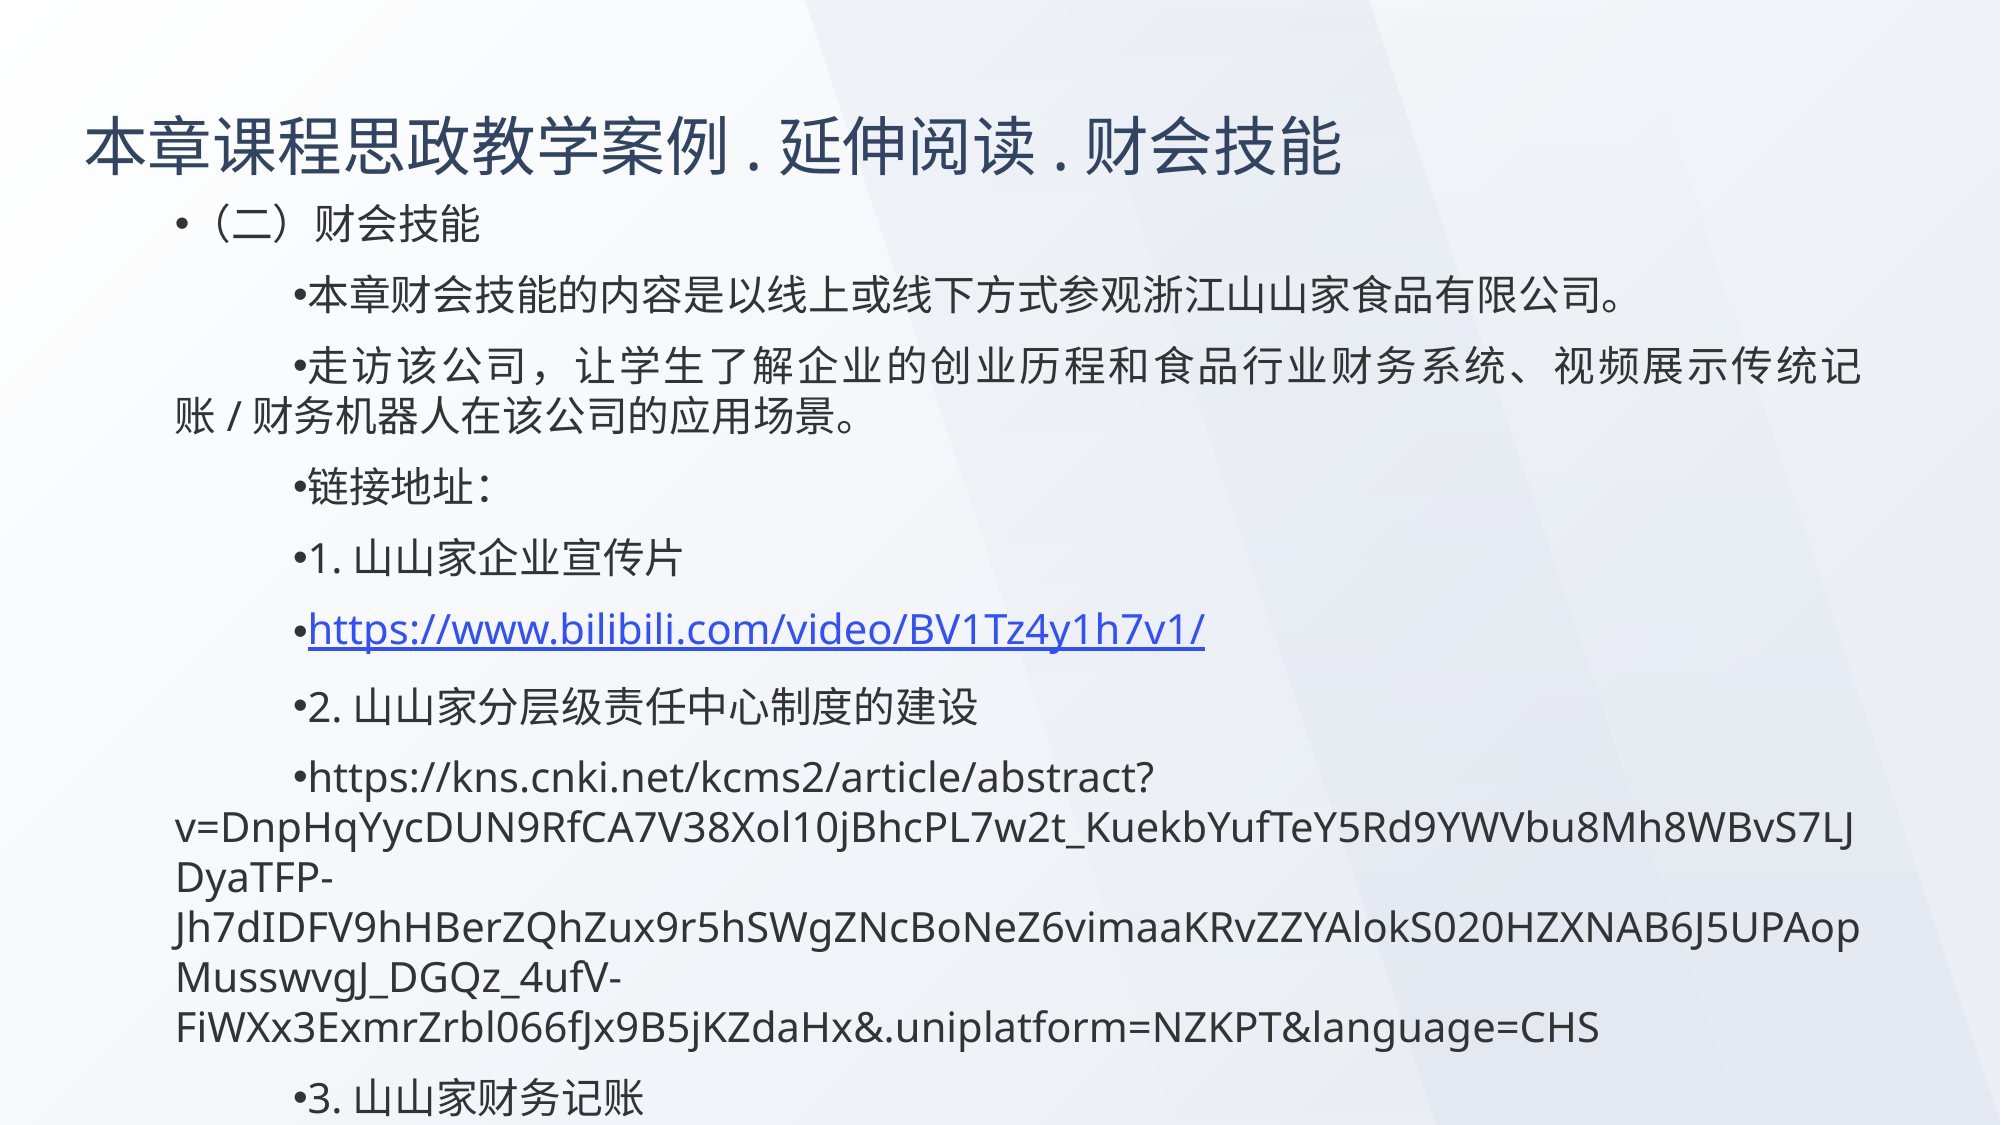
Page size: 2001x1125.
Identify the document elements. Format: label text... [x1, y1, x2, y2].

list （二）财会技能 本章财会技能的内容是以线上或线下方式参观浙江山山家食品有限公司。 走访该公司，让学生了解企业的创业历程和食品行业财务系统、视频展示传统记账/财务机器人在该公司的应用场景。 链接地址： 1.山山家企业宣传片 https://www.bilibili.com/video/BV1Tz4y1h7v1/ 2.山山家分层级责任中心制度的建设 https://kns.cnki.net/kcms2/article/abstract?v=DnpHqYycDUN9RfCA7V38Xol10jBhcPL7w2t_KuekbYufTeY5Rd9YWVbu8Mh8WBvS7LJDyaTFP-Jh7dIDFV9hHBerZQhZux9r5hSWgZNcBoNeZ6vimaaKRvZZYAlokS020HZXNAB6J5UPAopMusswvgJ_DGQz_4ufV-FiWXx3ExmrZrbl066fJx9B5jKZdaHx&.uniplatform=NZKPT&language=CHS 3.山山家财务记账 https://pan.baidu.com/s/1Pd89I71gO7BiDWdSYa54Iw? pwd=6rah [137, 183, 1863, 1060]
title 本章课程思政教学案例.延伸阅读.财会技能 [83, 100, 1361, 184]
